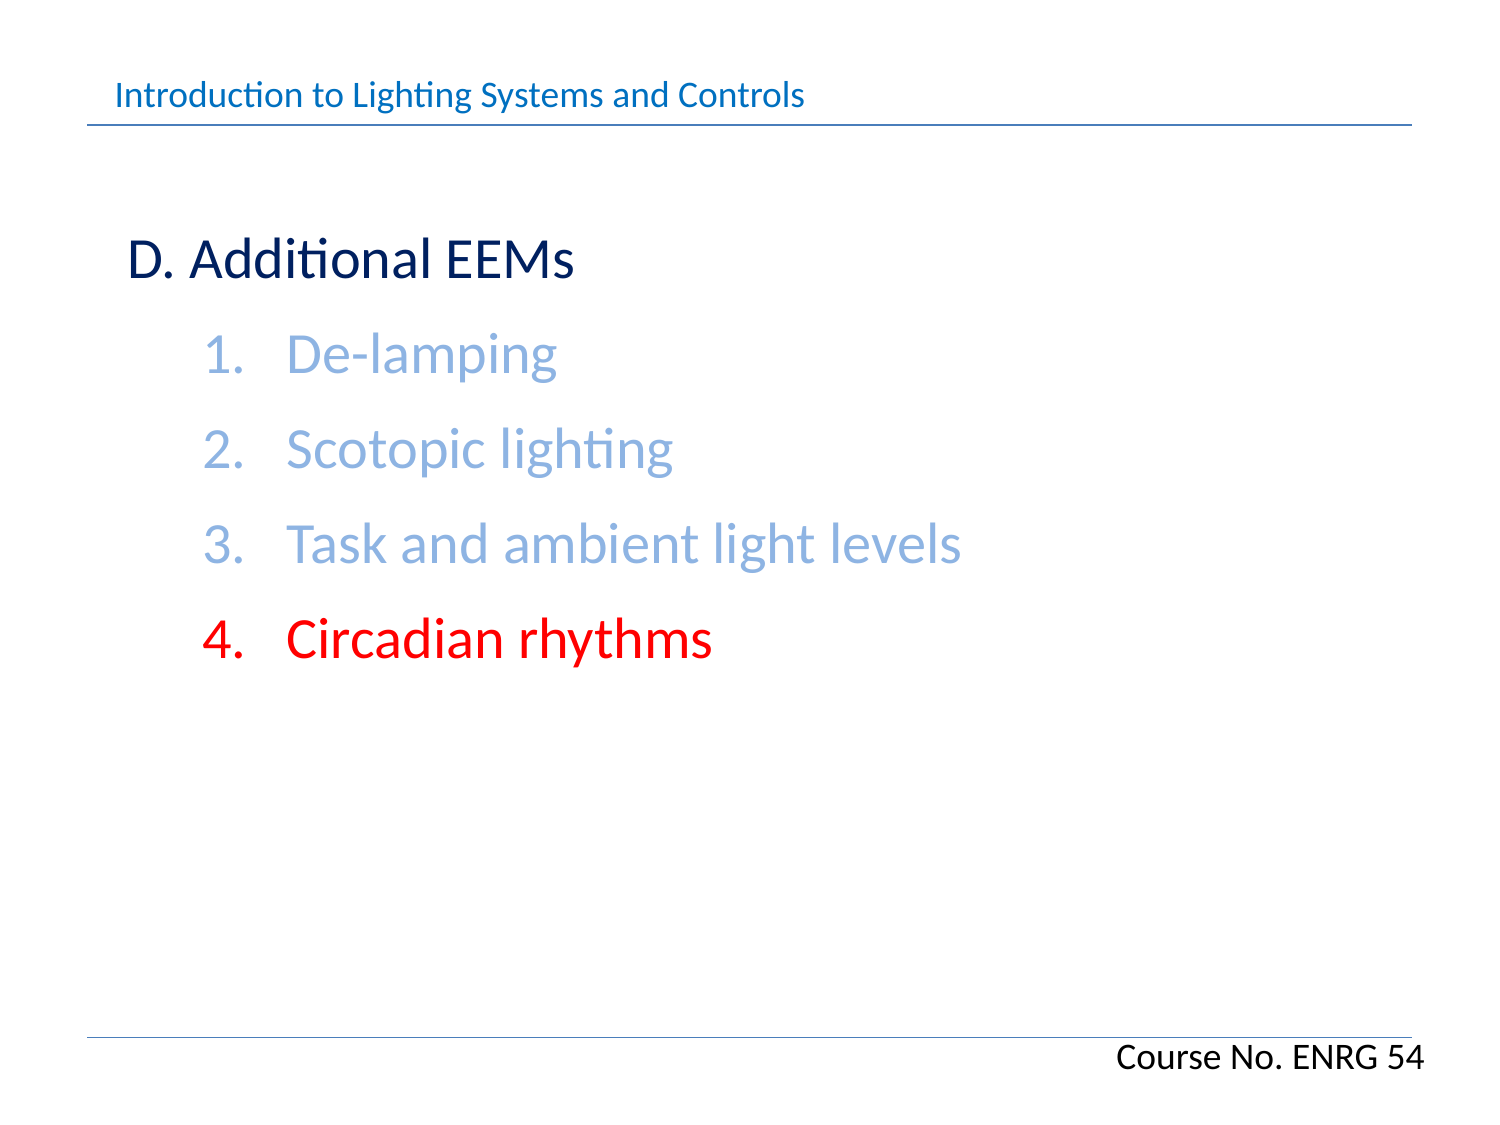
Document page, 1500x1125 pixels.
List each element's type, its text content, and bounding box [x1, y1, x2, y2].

text_box D. Additional EEMs De-lamping Scotopic lighting Task and ambient light levels Circadian rhythms [112, 212, 1363, 773]
text_box Introduction to Lighting Systems and Controls [99, 62, 838, 123]
text_box Course No. ENRG 54 [1101, 1024, 1441, 1085]
